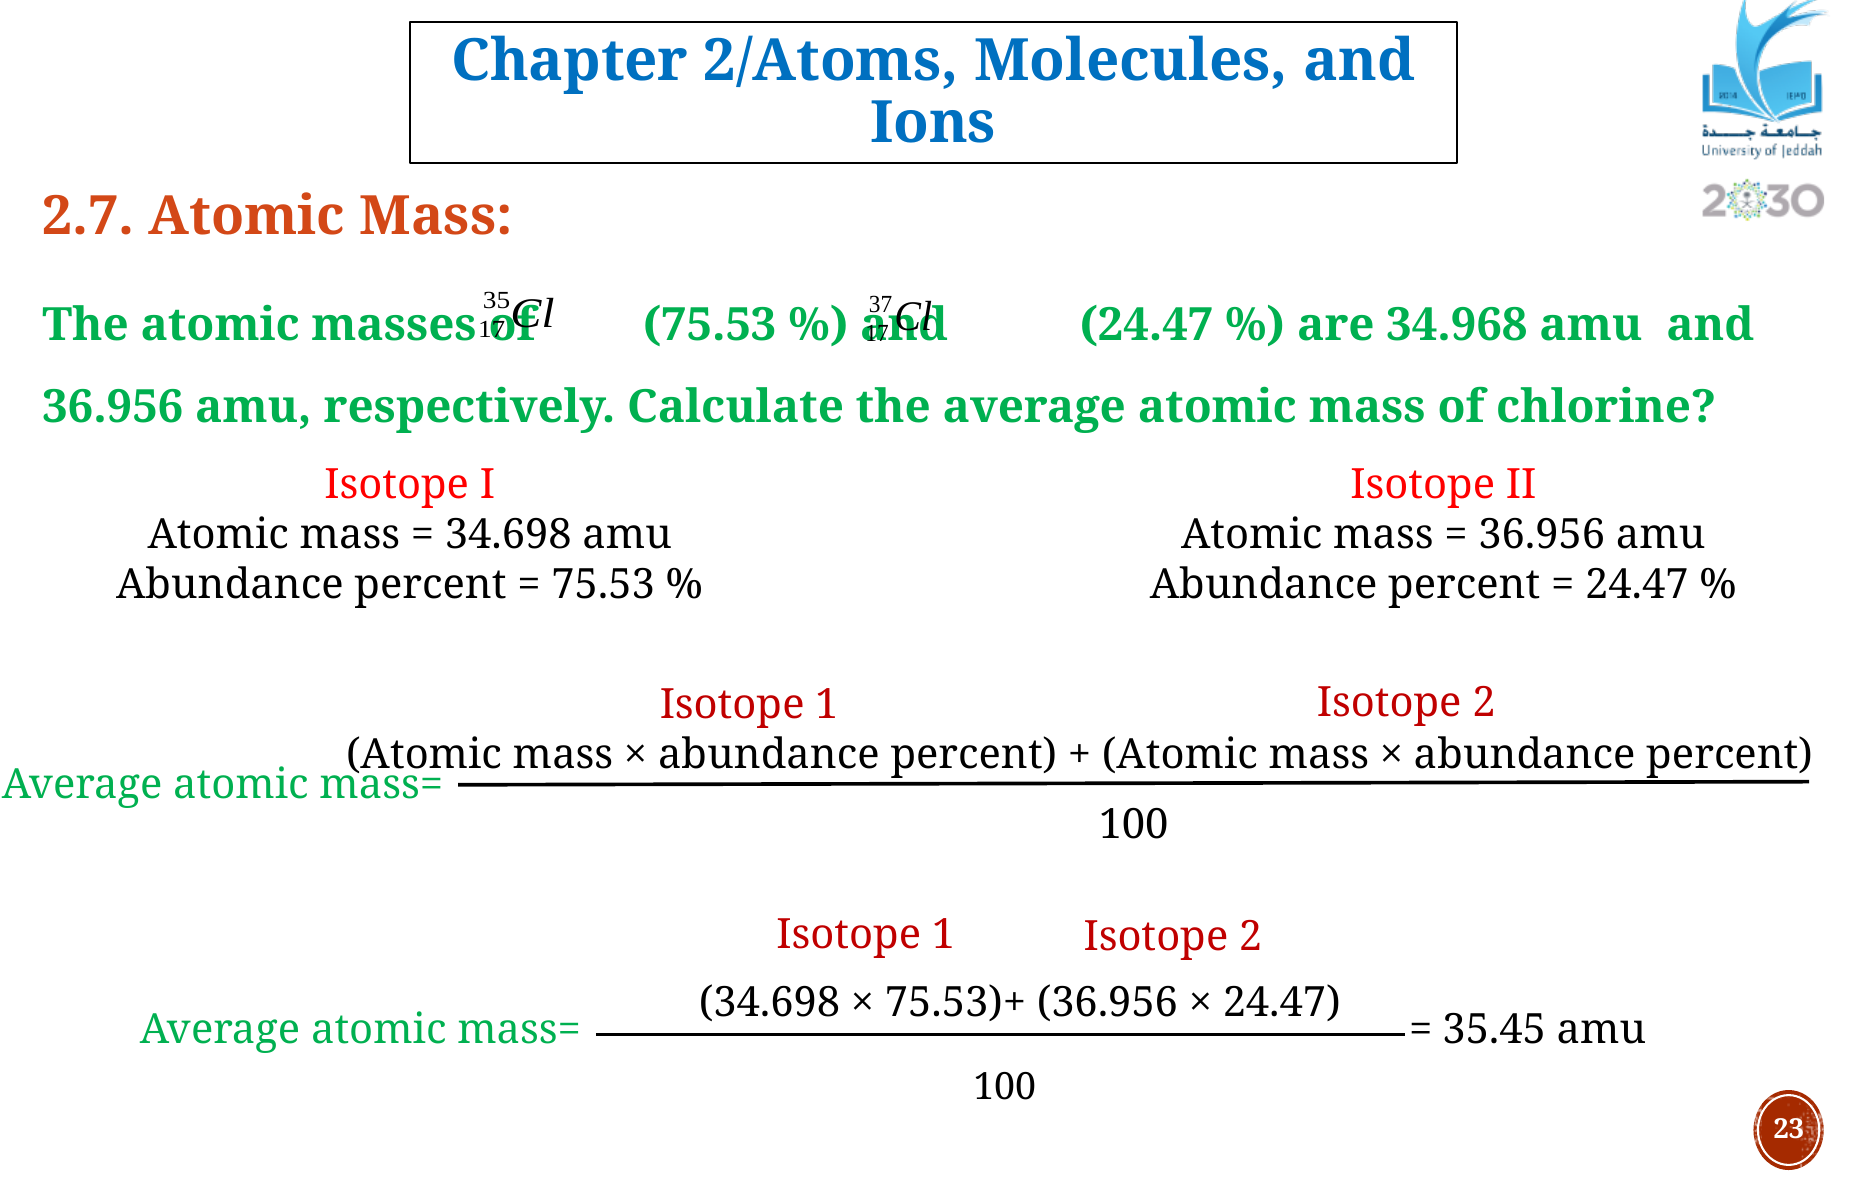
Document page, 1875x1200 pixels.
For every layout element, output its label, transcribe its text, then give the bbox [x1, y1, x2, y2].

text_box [476, 283, 565, 346]
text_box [29, 667, 1810, 855]
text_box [864, 287, 940, 350]
text_box Chapter 2/Atoms, Molecules, and Ions [409, 21, 1458, 164]
picture [1681, 0, 1846, 227]
text_box Isotope I Atomic mass = 34.698 amu Abundance percent = 75.53 % [37, 449, 782, 665]
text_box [164, 904, 1641, 1114]
slide_number 23 [1739, 1097, 1838, 1162]
text_box The atomic masses of (75.53 %) and (24.47 %) are 34.968 amu and 36.956 amu, respectively. Calculate the average atomic mass of chlorine? [27, 259, 1866, 440]
text_box 2.7. Atomic Mass: [26, 173, 1150, 254]
list 12, 14, 16, 17, 19 p45 [27, 784, 1810, 856]
text_box Isotope II Atomic mass = 36.956 amu Abundance percent = 24.47 % [1049, 449, 1837, 665]
